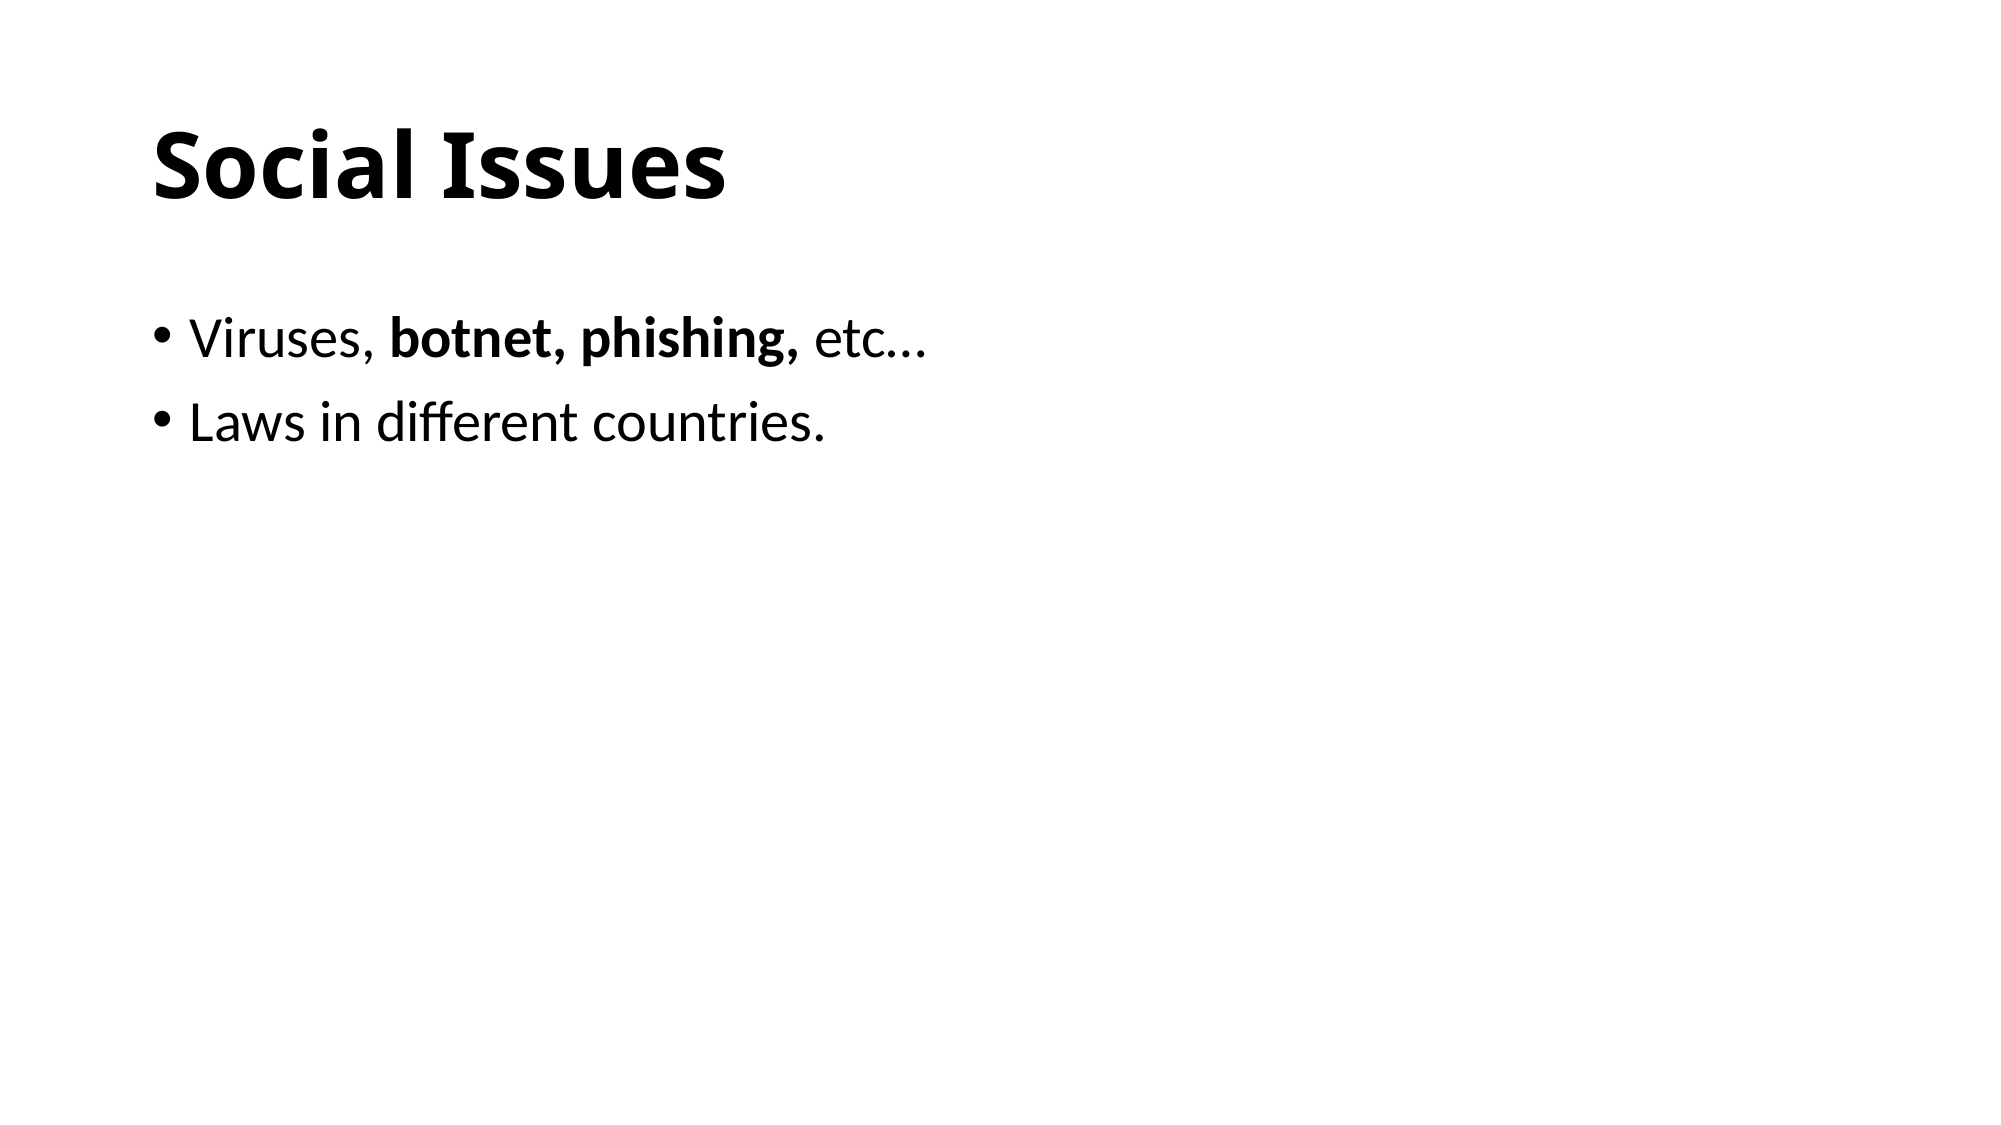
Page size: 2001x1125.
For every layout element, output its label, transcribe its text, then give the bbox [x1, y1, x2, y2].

list Viruses, botnet, phishing, etc… Laws in different countries. [137, 299, 1863, 1014]
title Social Issues [137, 59, 1863, 278]
